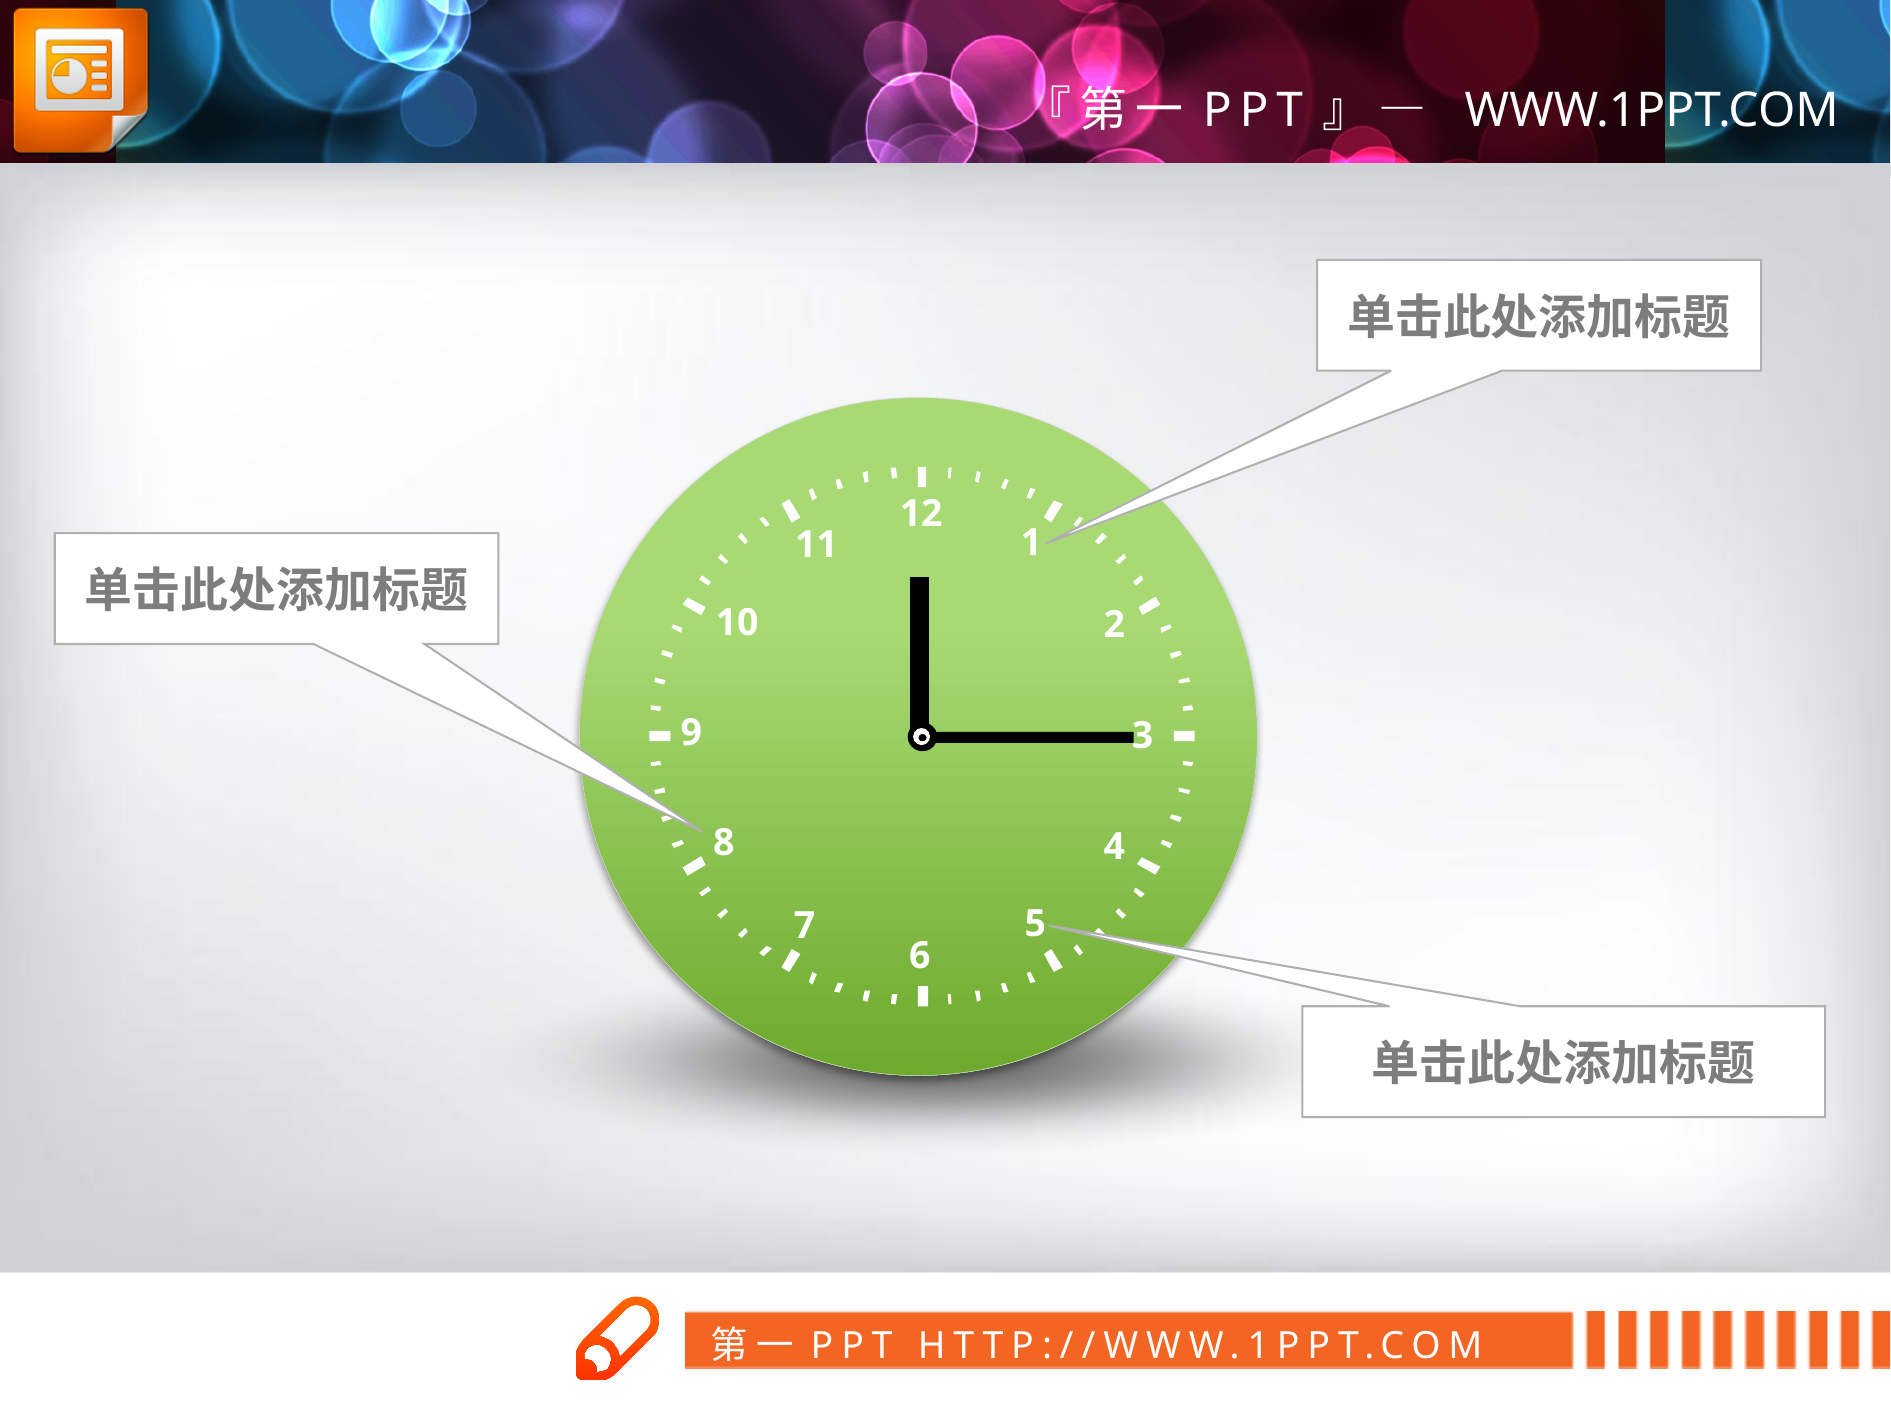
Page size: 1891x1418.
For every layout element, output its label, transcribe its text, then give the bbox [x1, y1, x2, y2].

picture [685, 1311, 1891, 1369]
text_box 单击此处添加标题 [1404, 986, 1826, 1118]
text_box 单击此处添加标题 [54, 533, 467, 719]
picture [0, 0, 1891, 1275]
text_box 单击此处添加标题 [1317, 259, 1762, 408]
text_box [472, 397, 1401, 1157]
